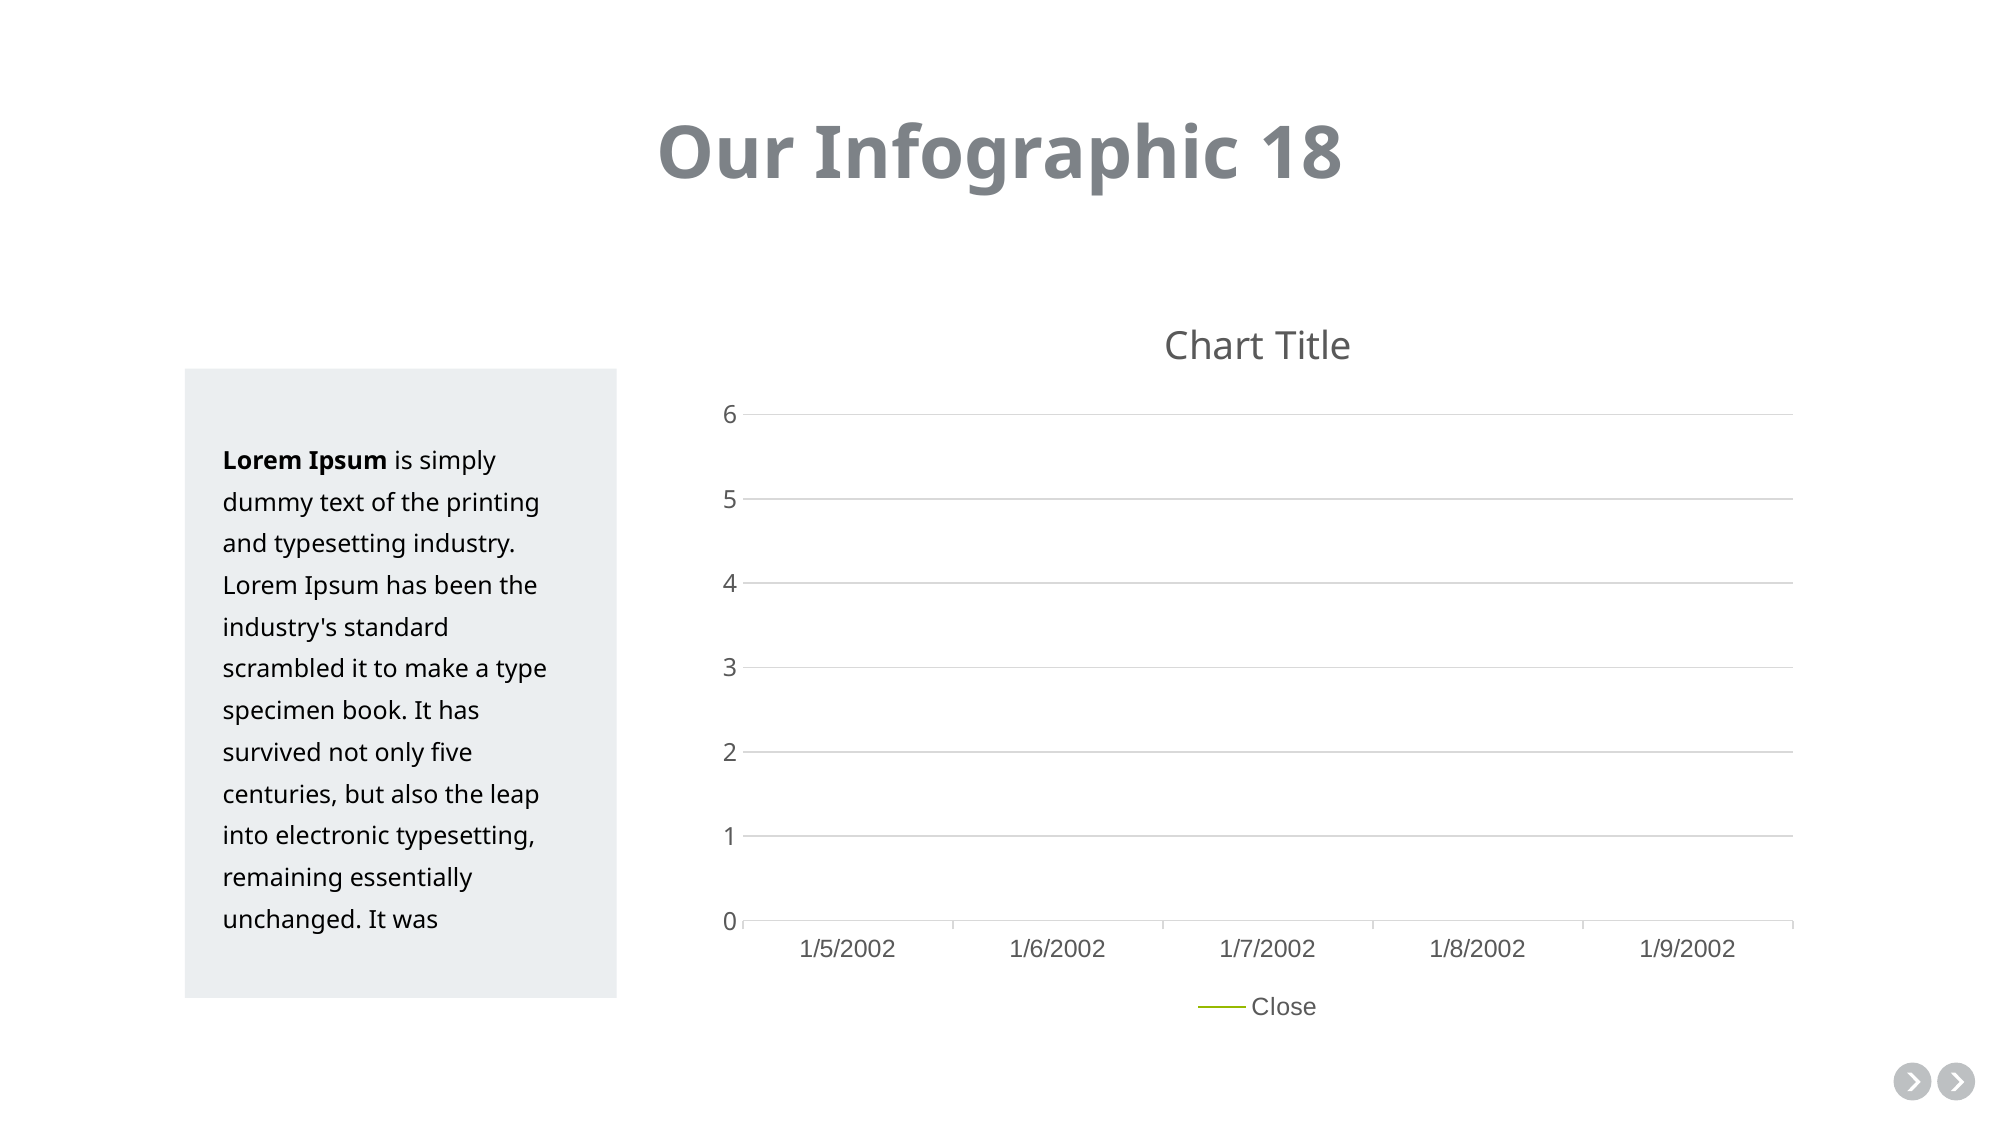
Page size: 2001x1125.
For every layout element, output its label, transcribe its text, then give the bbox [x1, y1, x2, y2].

text_box Our Infographic 18 [641, 98, 1359, 201]
text_box Lorem Ipsum is simply dummy text of the printing and typesetting industry. Lorem Ipsum has been the industry's standard scrambled it to make a type specimen book. It has survived not only five centuries, but also the leap into electronic typesetting, remaining essentially unchanged. It was [207, 425, 594, 941]
text_box [184, 368, 618, 999]
chart [700, 283, 1816, 1027]
